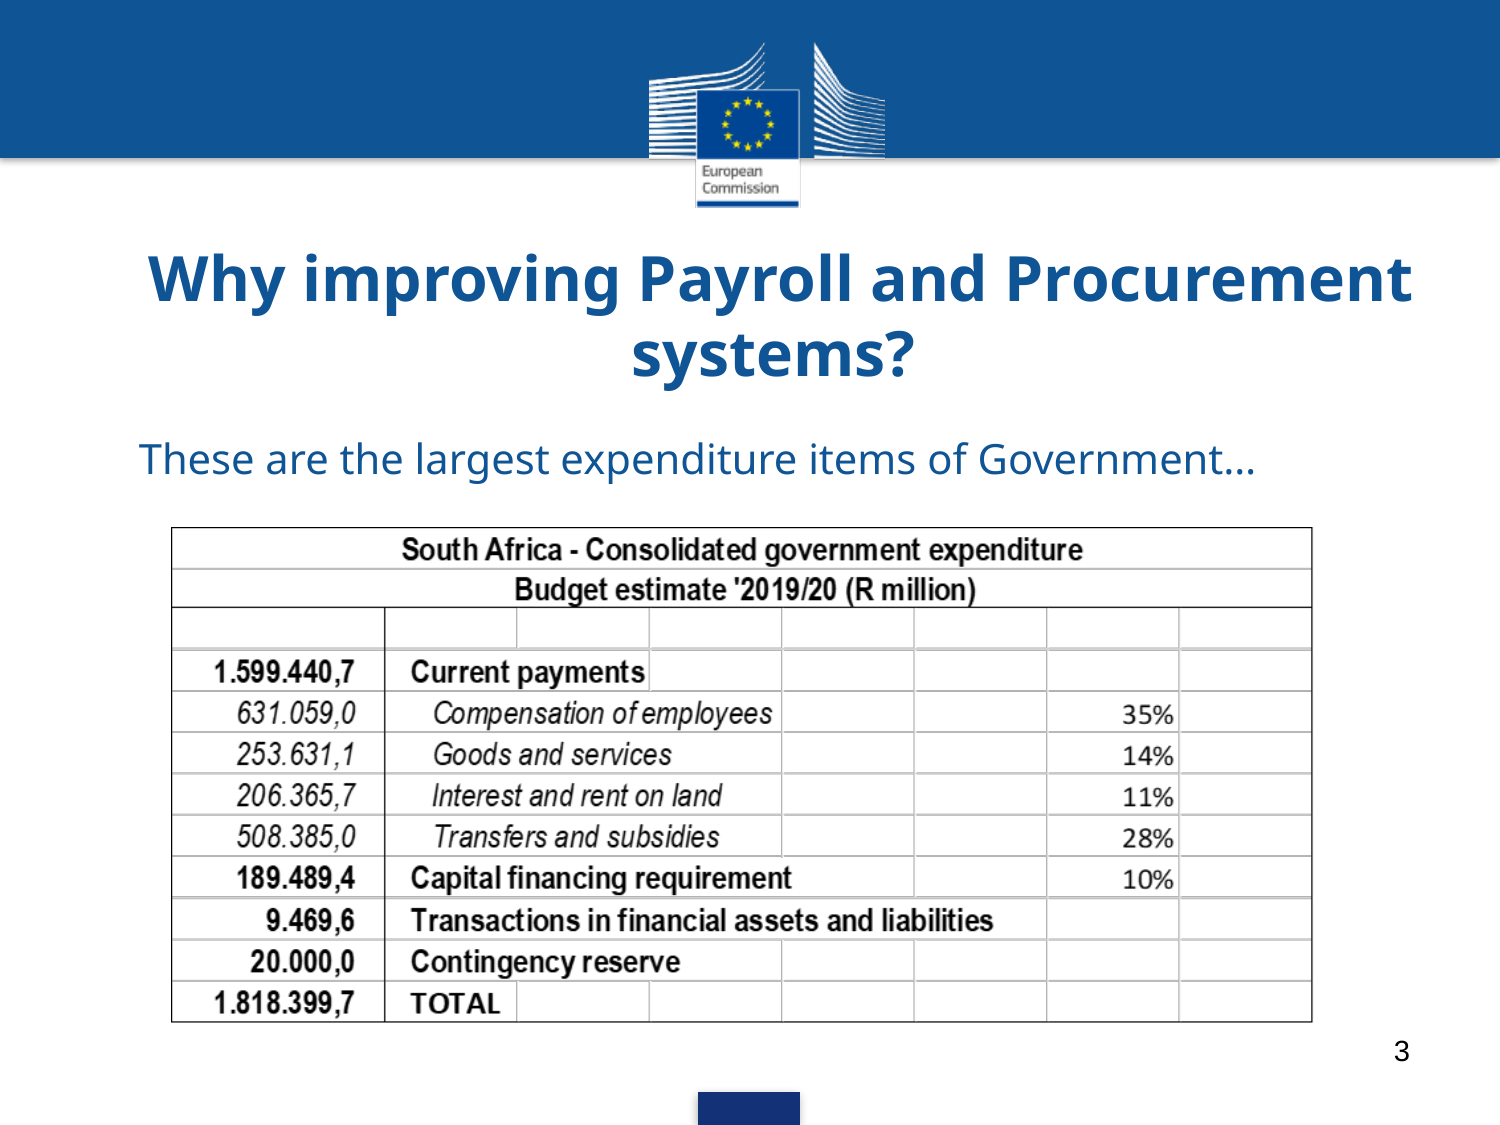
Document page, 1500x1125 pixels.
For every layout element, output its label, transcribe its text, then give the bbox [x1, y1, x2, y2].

title Why improving Payroll and Procurement systems? [2, 219, 1500, 408]
picture [649, 42, 885, 208]
slide_number 3 [1074, 1024, 1426, 1103]
text_box These are the largest expenditure items of Government… [123, 425, 1408, 491]
picture [170, 526, 1314, 1024]
